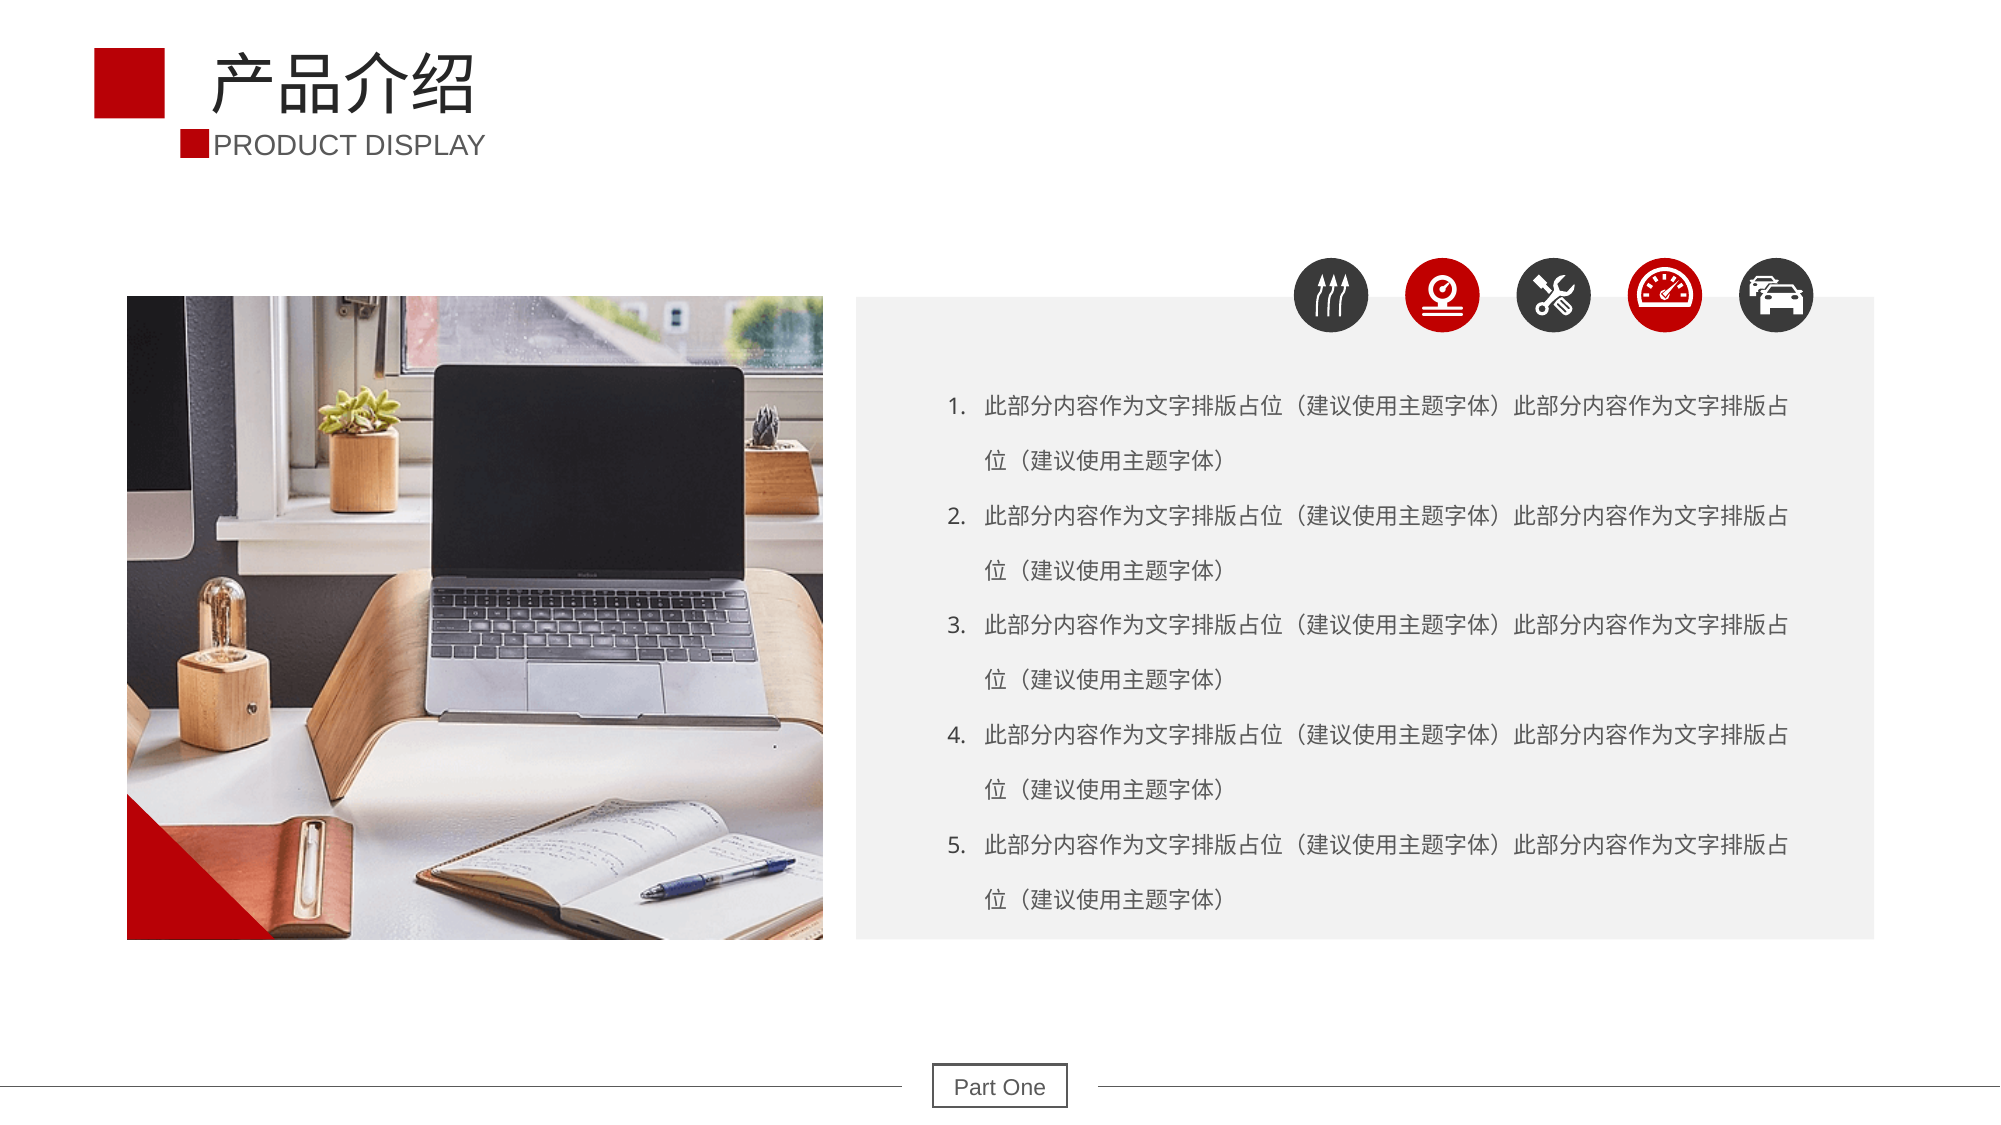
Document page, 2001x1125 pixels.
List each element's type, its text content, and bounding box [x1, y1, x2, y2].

text_box PRODUCT DISPLAY [198, 118, 502, 169]
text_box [127, 296, 823, 940]
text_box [0, 1064, 2000, 1108]
text_box [855, 296, 1875, 940]
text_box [1293, 257, 1814, 333]
text_box 此部分内容作为文字排版占位（建议使用主题字体）此部分内容作为文字排版占位（建议使用主题字体） 此部分内容作为文字排版占位（建议使用主题字体）此部分内容作为文字排版占位（建议使用主题字体） 此部分内容作为文字排版占位（建议使用主题字体）此部分内容作为文字排版占位（建议使用主题字体） 此部分内容作为文字排版占位（建议使用主题字体）此部分内容作为文字排版占位（建议使用主题字体） 此部分内容作为文字排版占位（建议使用主题字体）此部分内容作为文字排版占位（建议使用主题字体） [932, 356, 1814, 921]
text_box [93, 47, 166, 119]
text_box [179, 128, 198, 159]
text_box 产品介绍 [195, 34, 606, 129]
